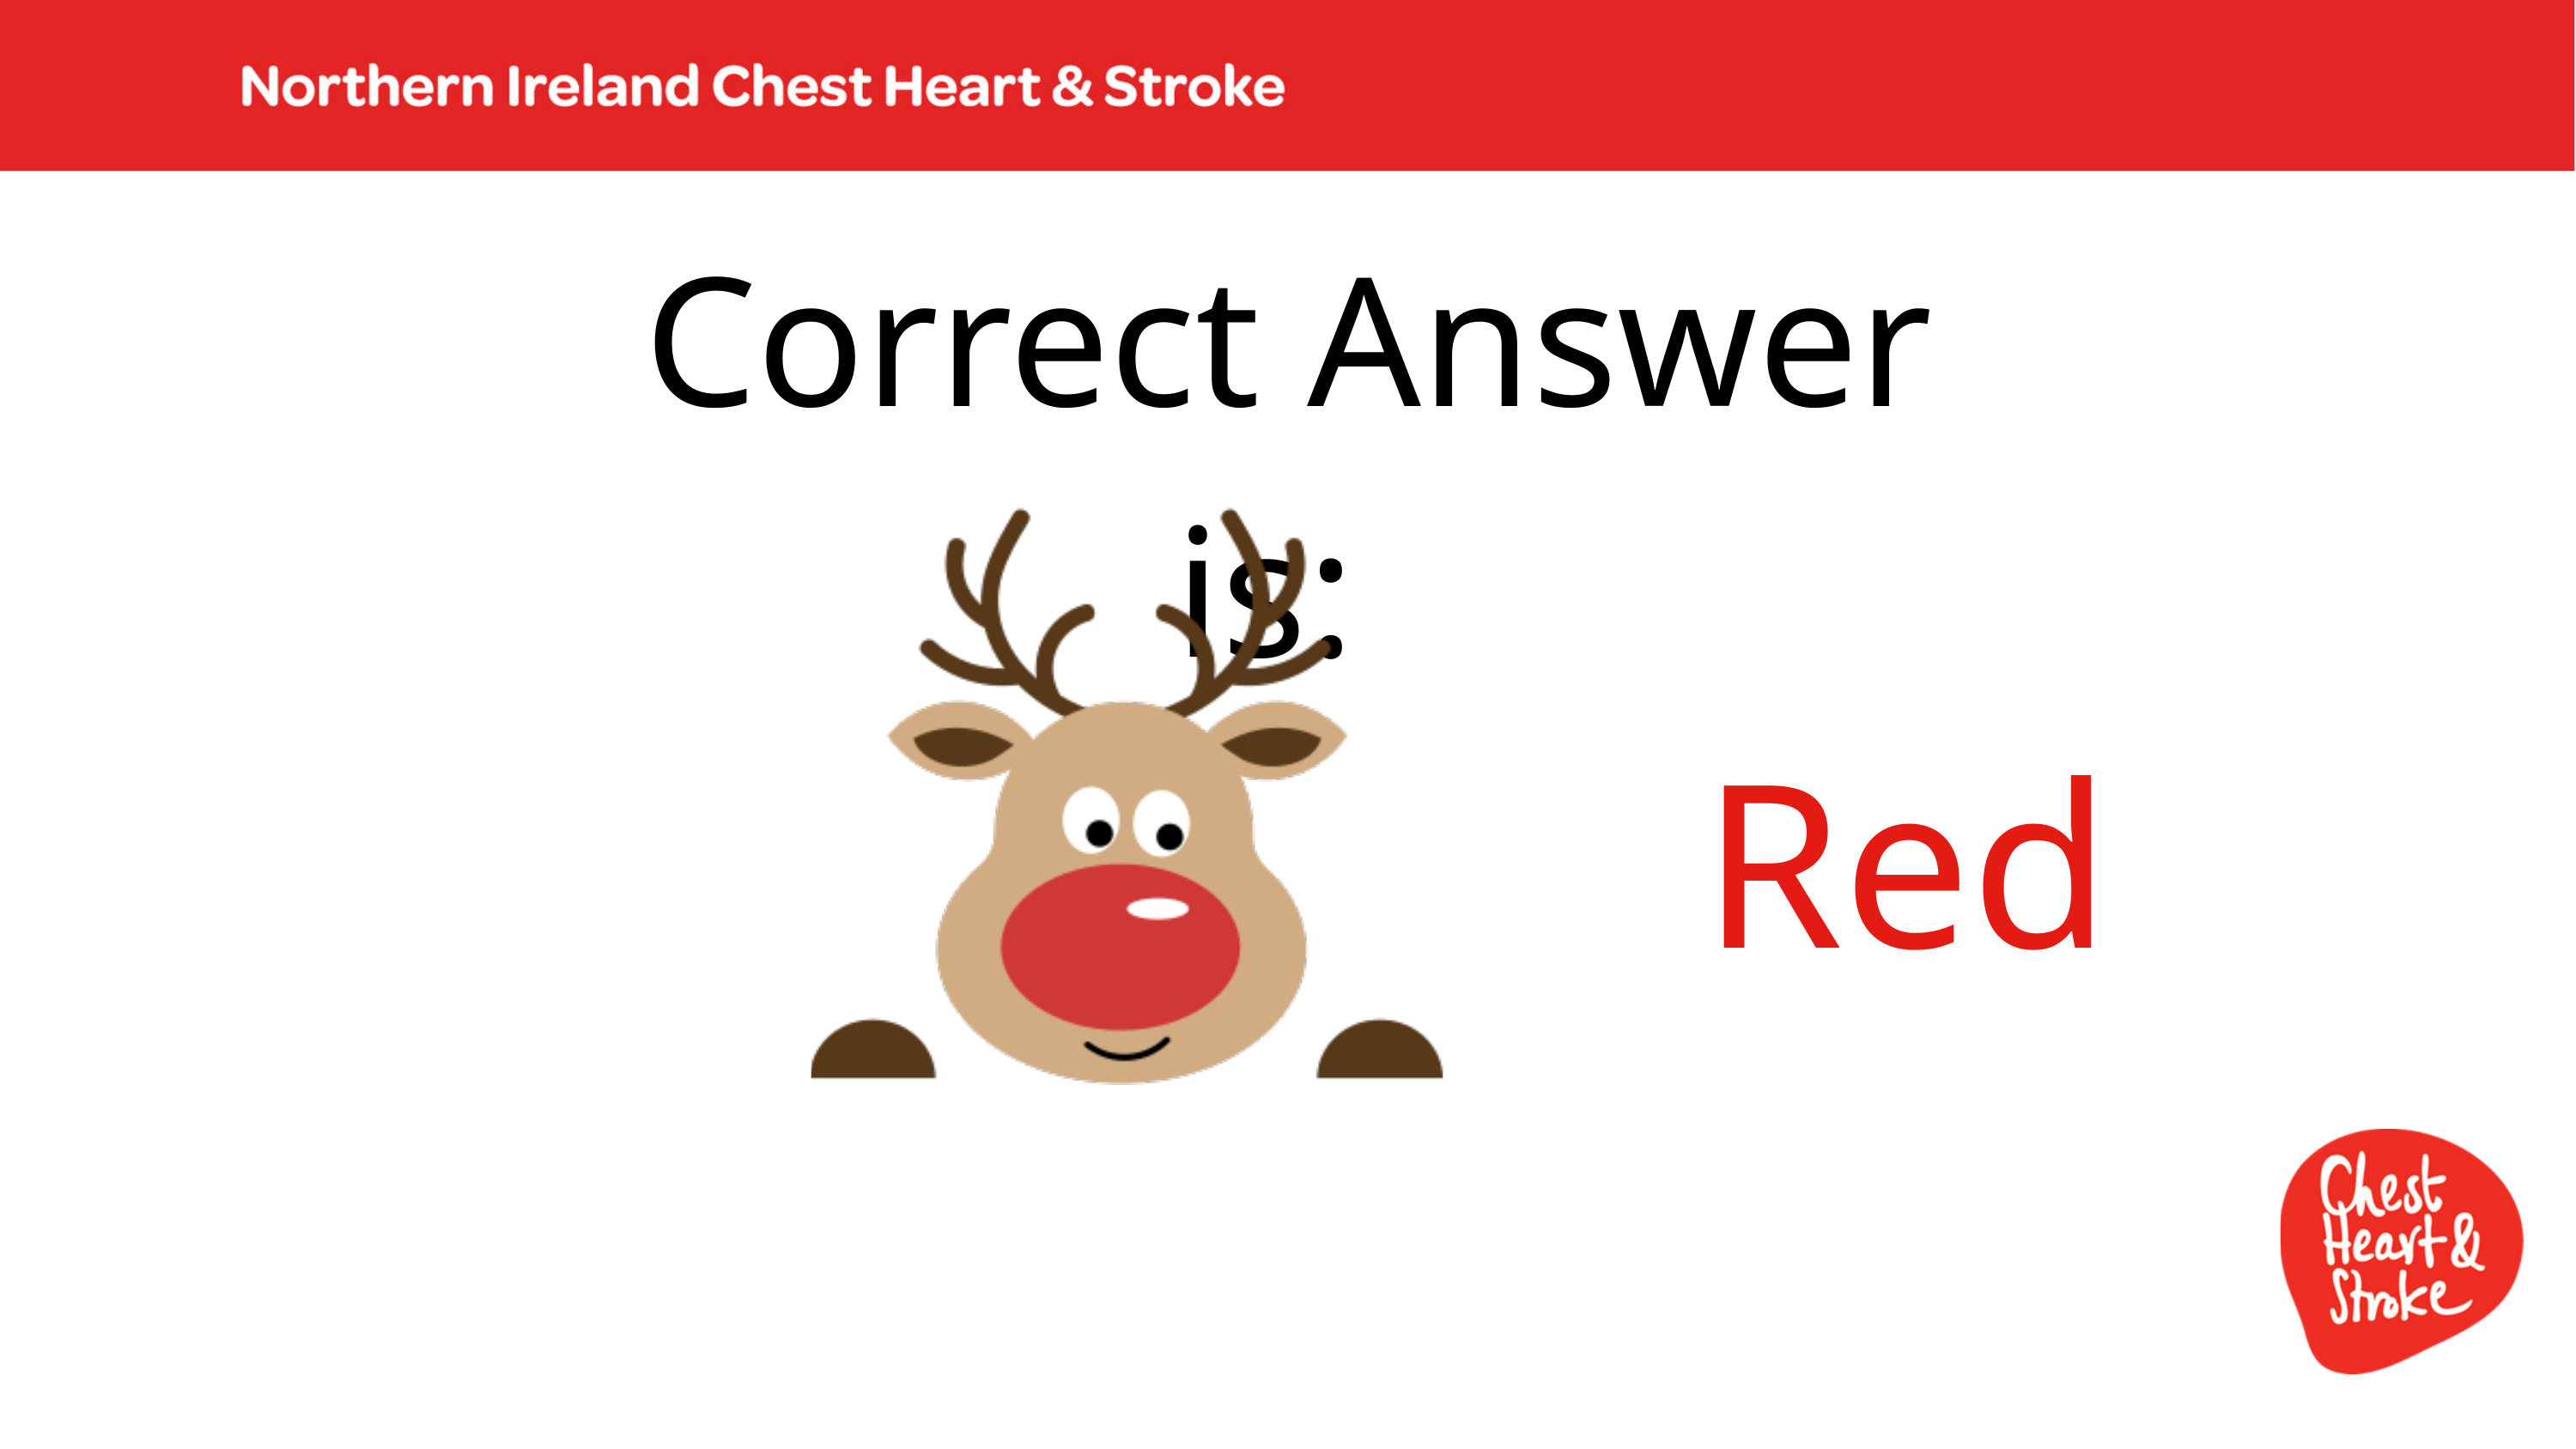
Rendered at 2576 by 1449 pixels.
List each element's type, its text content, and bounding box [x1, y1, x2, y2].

text_box Red [1697, 676, 2116, 994]
text_box [2280, 1129, 2524, 1374]
text_box Correct Answer is: [532, 191, 2045, 693]
text_box [811, 505, 1443, 1085]
text_box [0, 0, 2575, 171]
